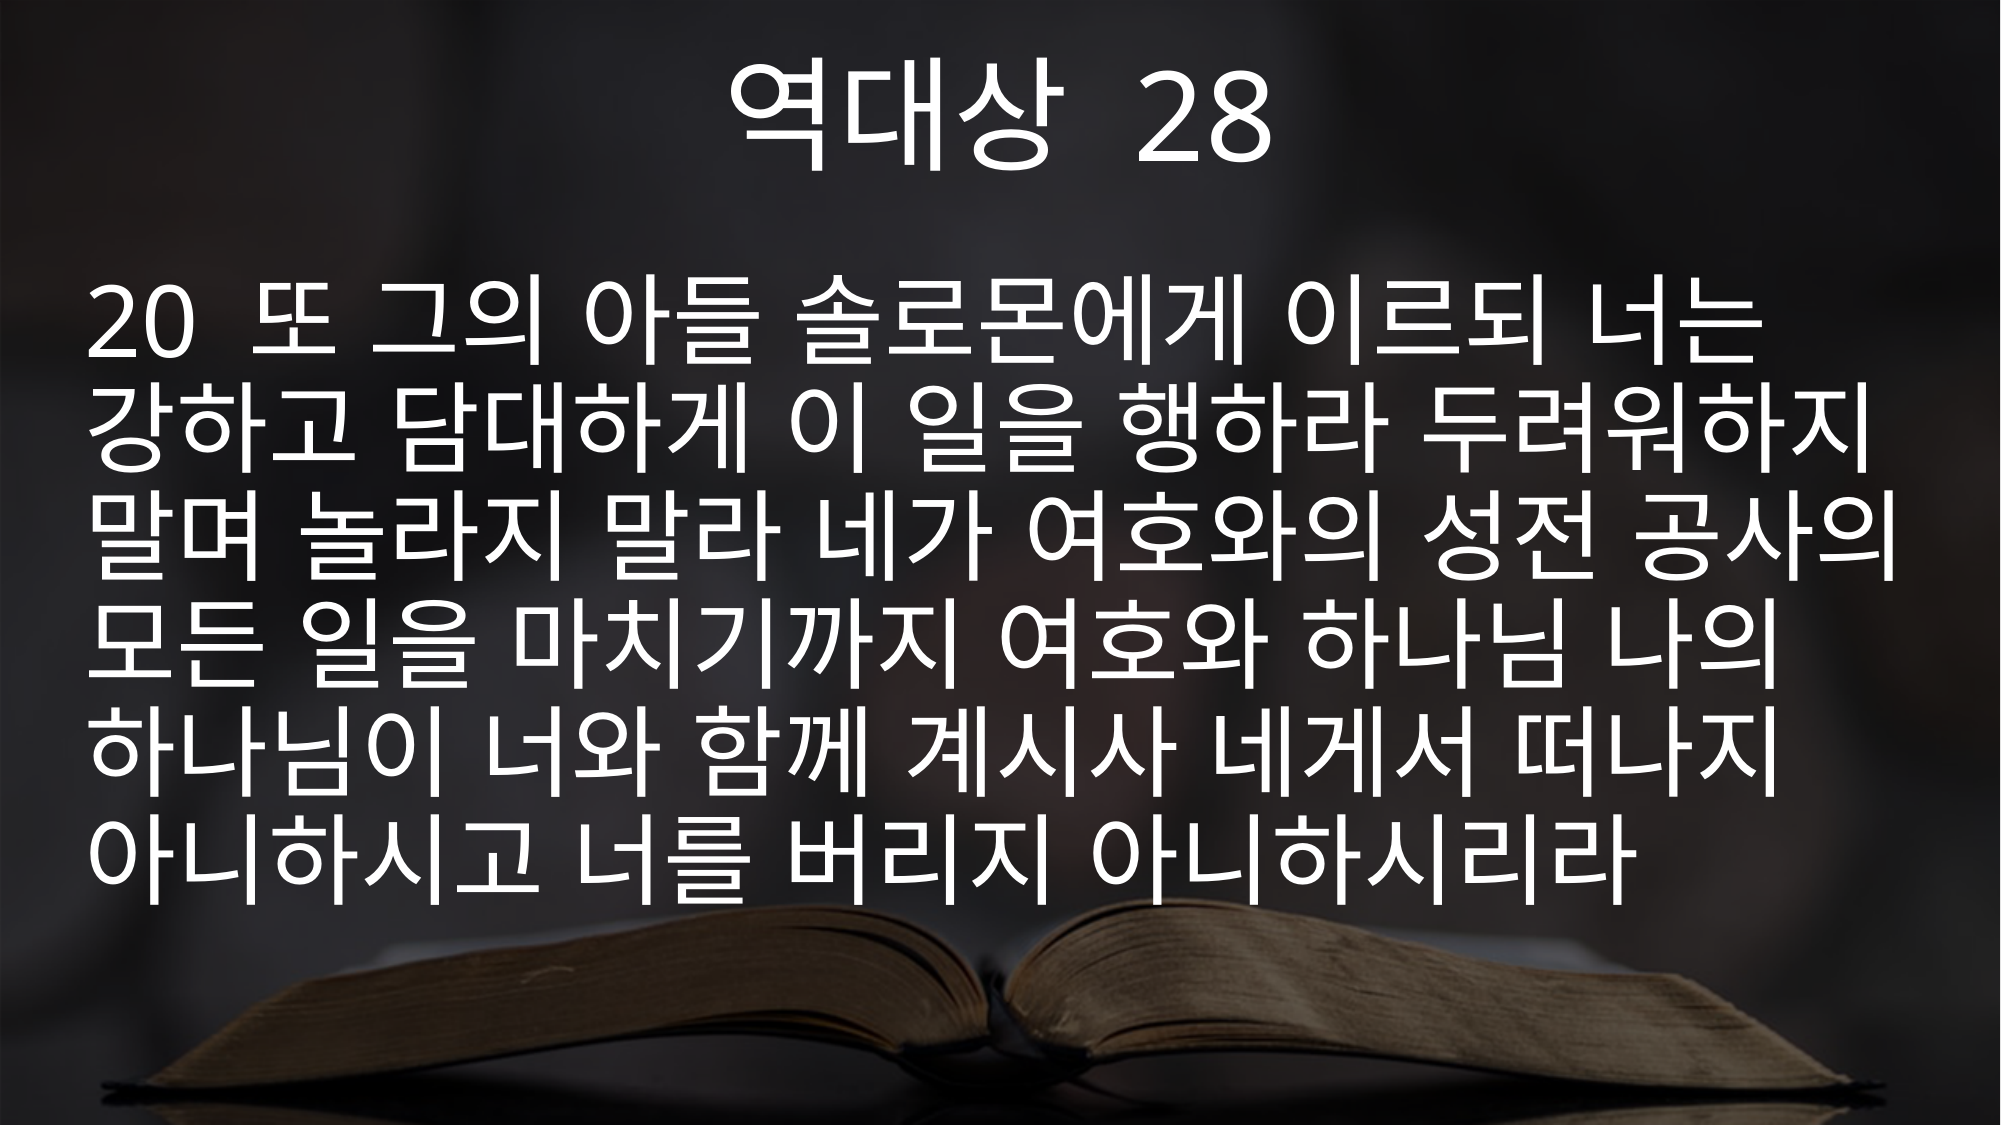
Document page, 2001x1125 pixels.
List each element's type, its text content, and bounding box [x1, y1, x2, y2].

footer 역대상 28 [0, 32, 2000, 192]
picture [0, 0, 2001, 1125]
list 20 또 그의 아들 솔로몬에게 이르되 너는 강하고 담대하게 이 일을 행하라 두려워하지 말며 놀라지 말라 네가 여호와의 성전 공사의 모든 일을 마치기까지 여호와 하나님 나의 하나님이 너와 함께 계시사 네게서 떠나지 아니하시고 너를 버리지 아니하시리라 [69, 263, 1953, 423]
